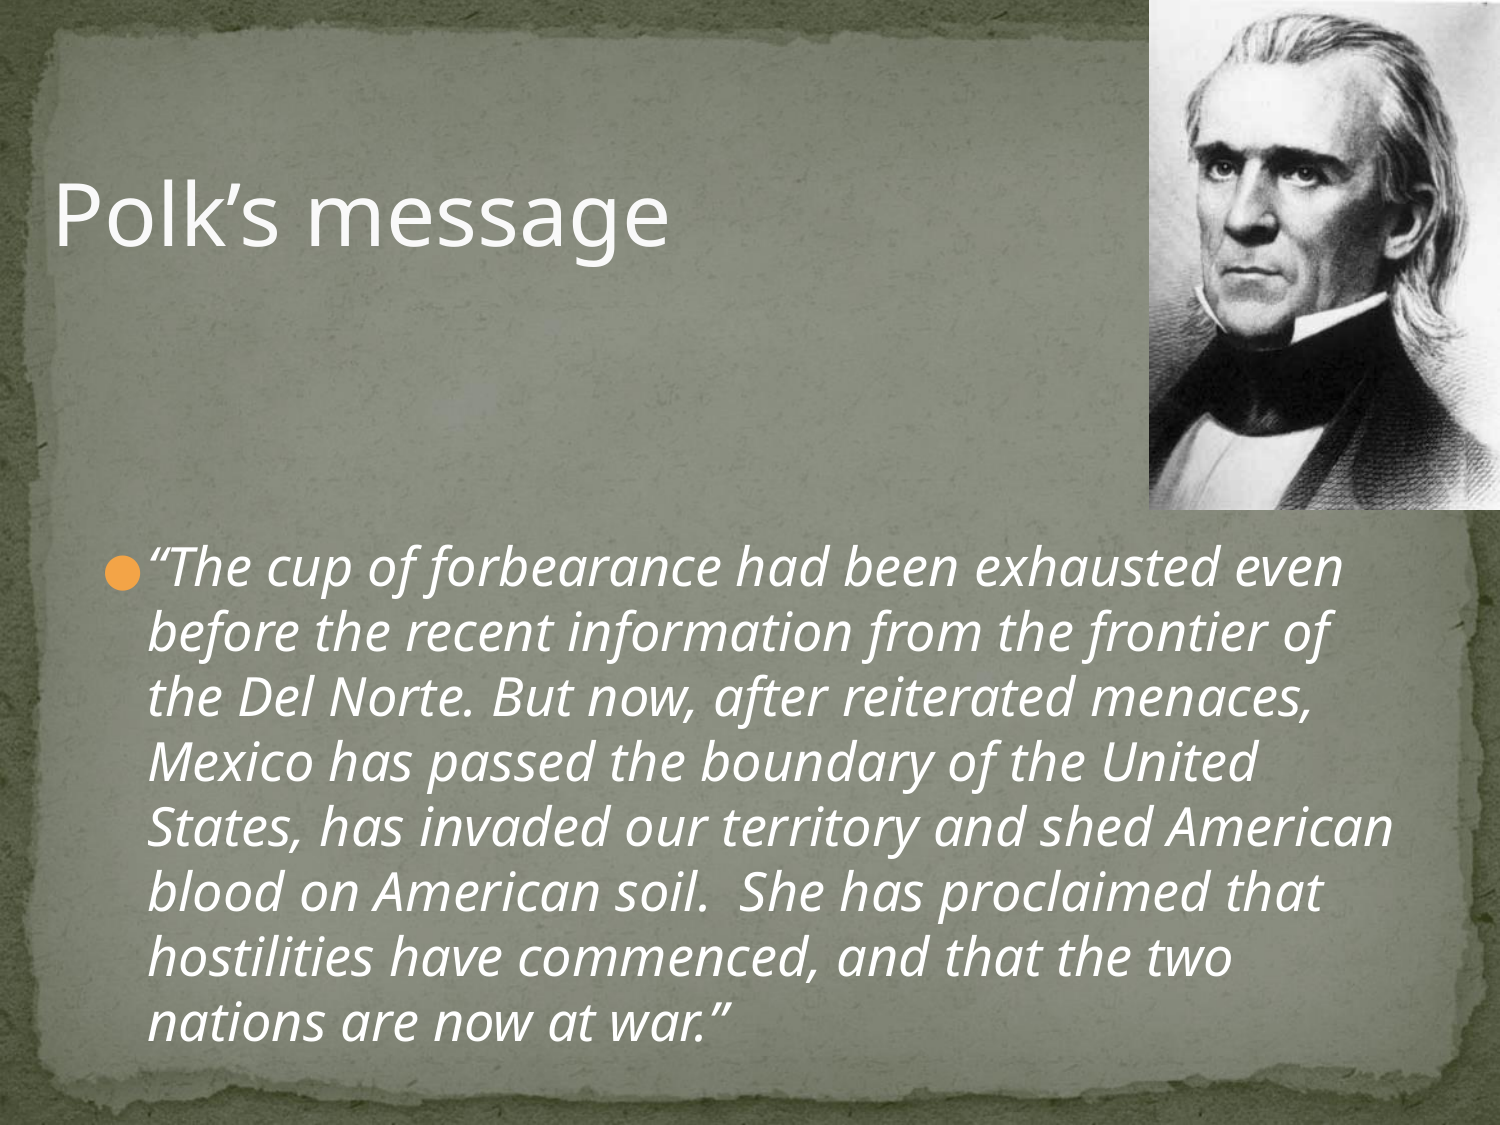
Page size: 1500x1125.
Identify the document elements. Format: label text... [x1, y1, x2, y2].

title Polk’s message [36, 24, 1144, 272]
picture [0, 0, 1500, 1125]
list “The cup of forbearance had been exhausted even before the recent information from the frontier of the Del Norte. But now, after reiterated menaces, Mexico has passed the boundary of the United States, has invaded our territory and shed American blood on American soil. She has proclaimed that hostilities have commenced, and that the two nations are now at war.” [87, 525, 1425, 1000]
